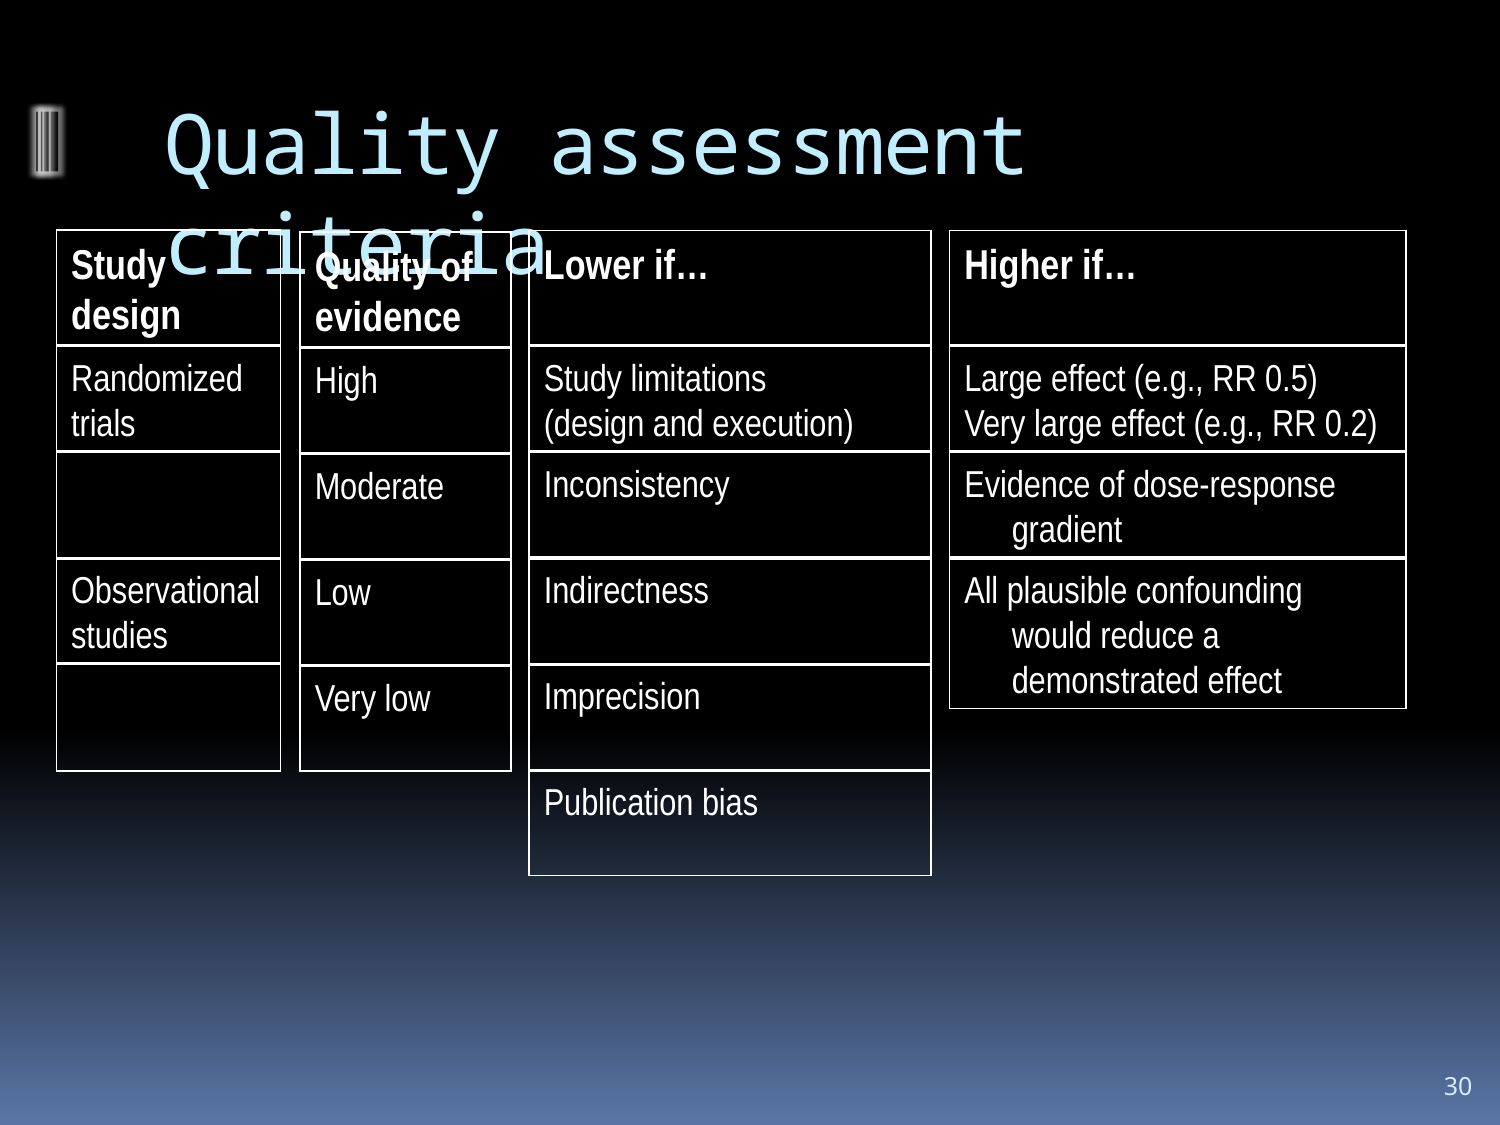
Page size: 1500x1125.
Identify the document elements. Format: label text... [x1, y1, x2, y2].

slide_number 30 [1412, 1052, 1488, 1113]
title Quality assessment criteria [150, 83, 1425, 234]
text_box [55, 229, 1407, 878]
